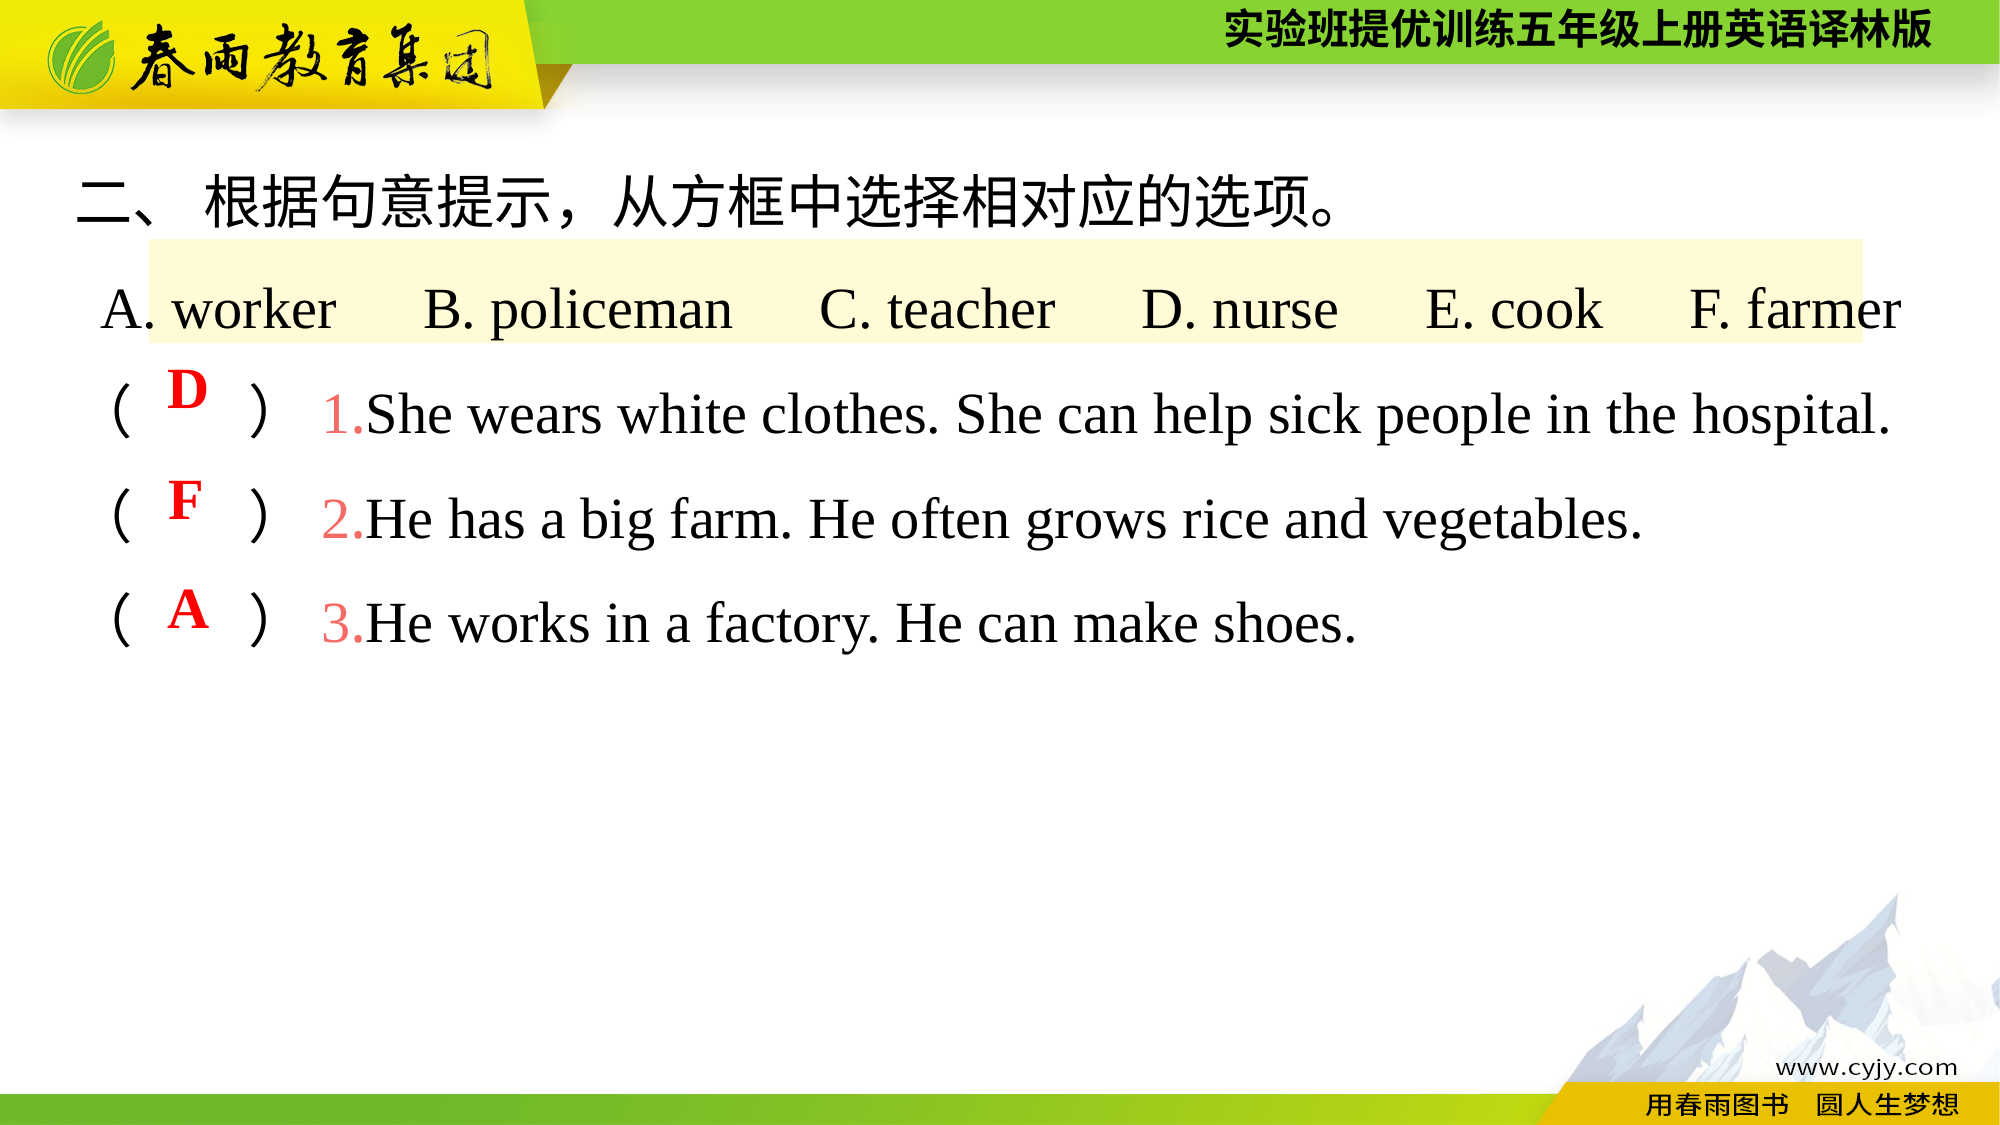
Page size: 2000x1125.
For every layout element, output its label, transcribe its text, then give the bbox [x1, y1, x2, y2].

text_box F [154, 453, 220, 539]
text_box A [153, 562, 225, 648]
text_box D [153, 354, 225, 428]
list 二、 根据句意提示，从方框中选择相对应的选项。 A. worker B. policeman C. teacher D. nurse E. cook F. farmer （ ）1.She wears white clothes. She can help sick people in the hospital. （ ）2.He has a big farm. He often grows rice and vegetables. （ ）3.He works in a factory. He can make shoes. [59, 122, 1944, 655]
picture [0, 0, 2000, 1125]
